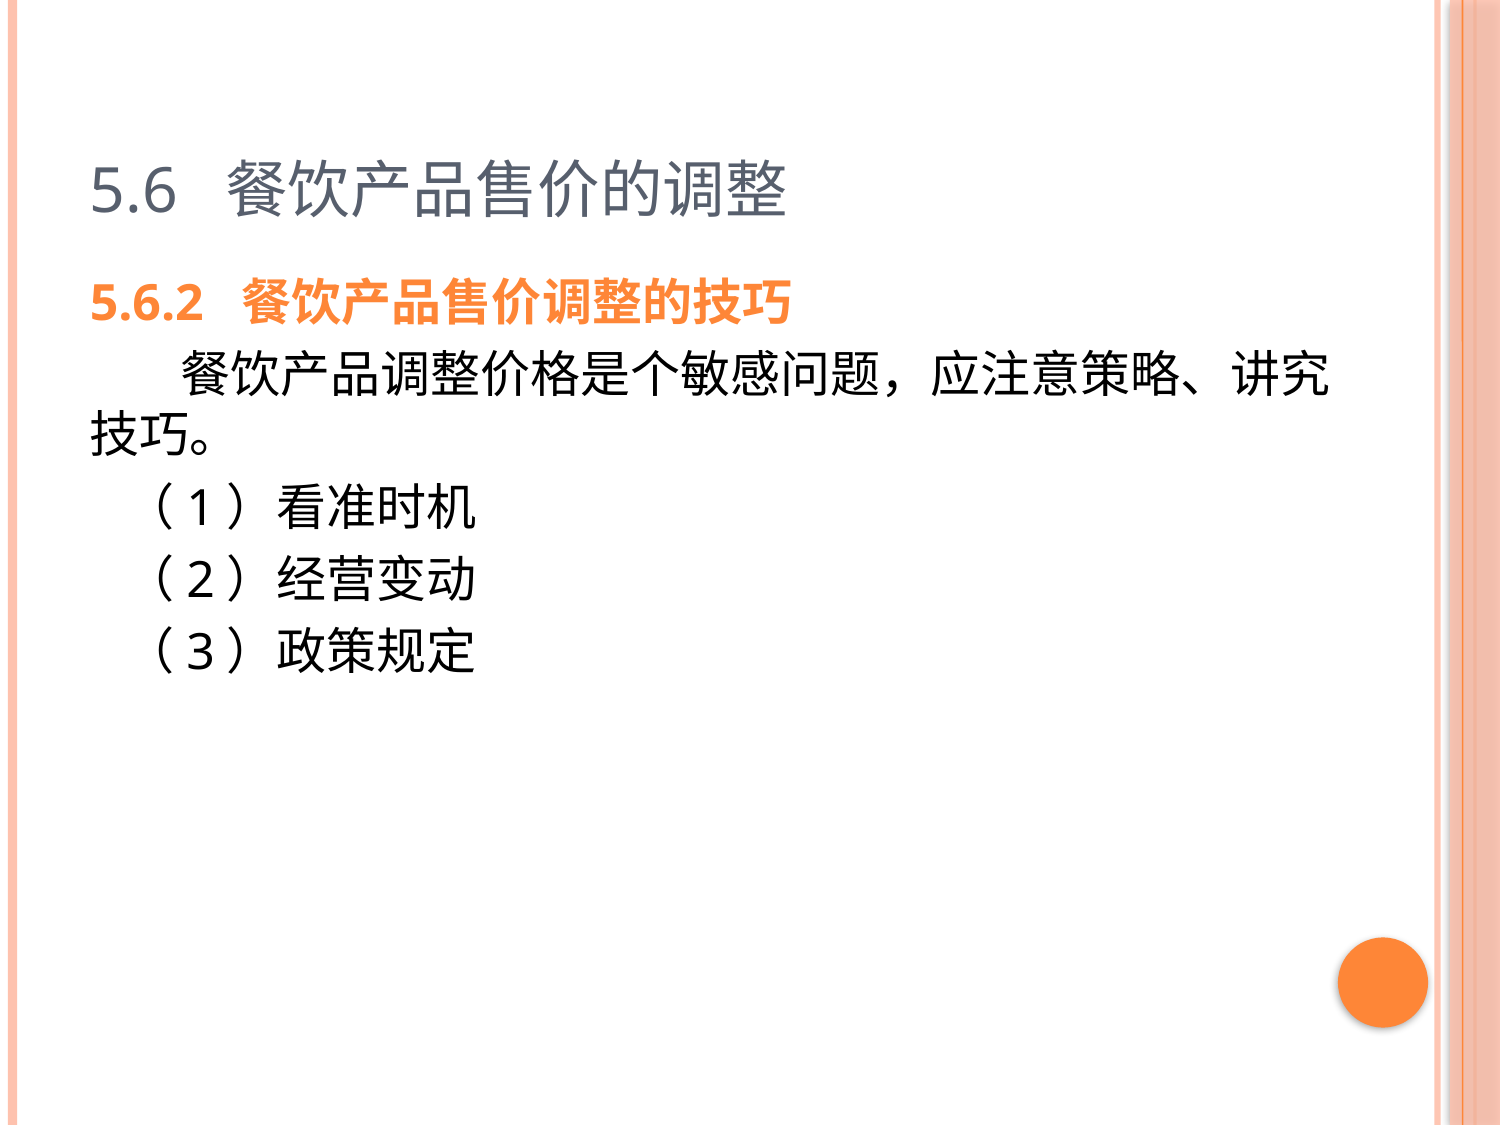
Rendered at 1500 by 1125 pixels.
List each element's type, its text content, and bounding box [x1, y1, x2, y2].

list 5.6.2 餐饮产品售价调整的技巧 餐饮产品调整价格是个敏感问题，应注意策略、讲究技巧。 （1）看准时机 （2）经营变动 （3）政策规定 [74, 262, 1364, 1063]
title 5.6 餐饮产品售价的调整 [75, 45, 1300, 233]
